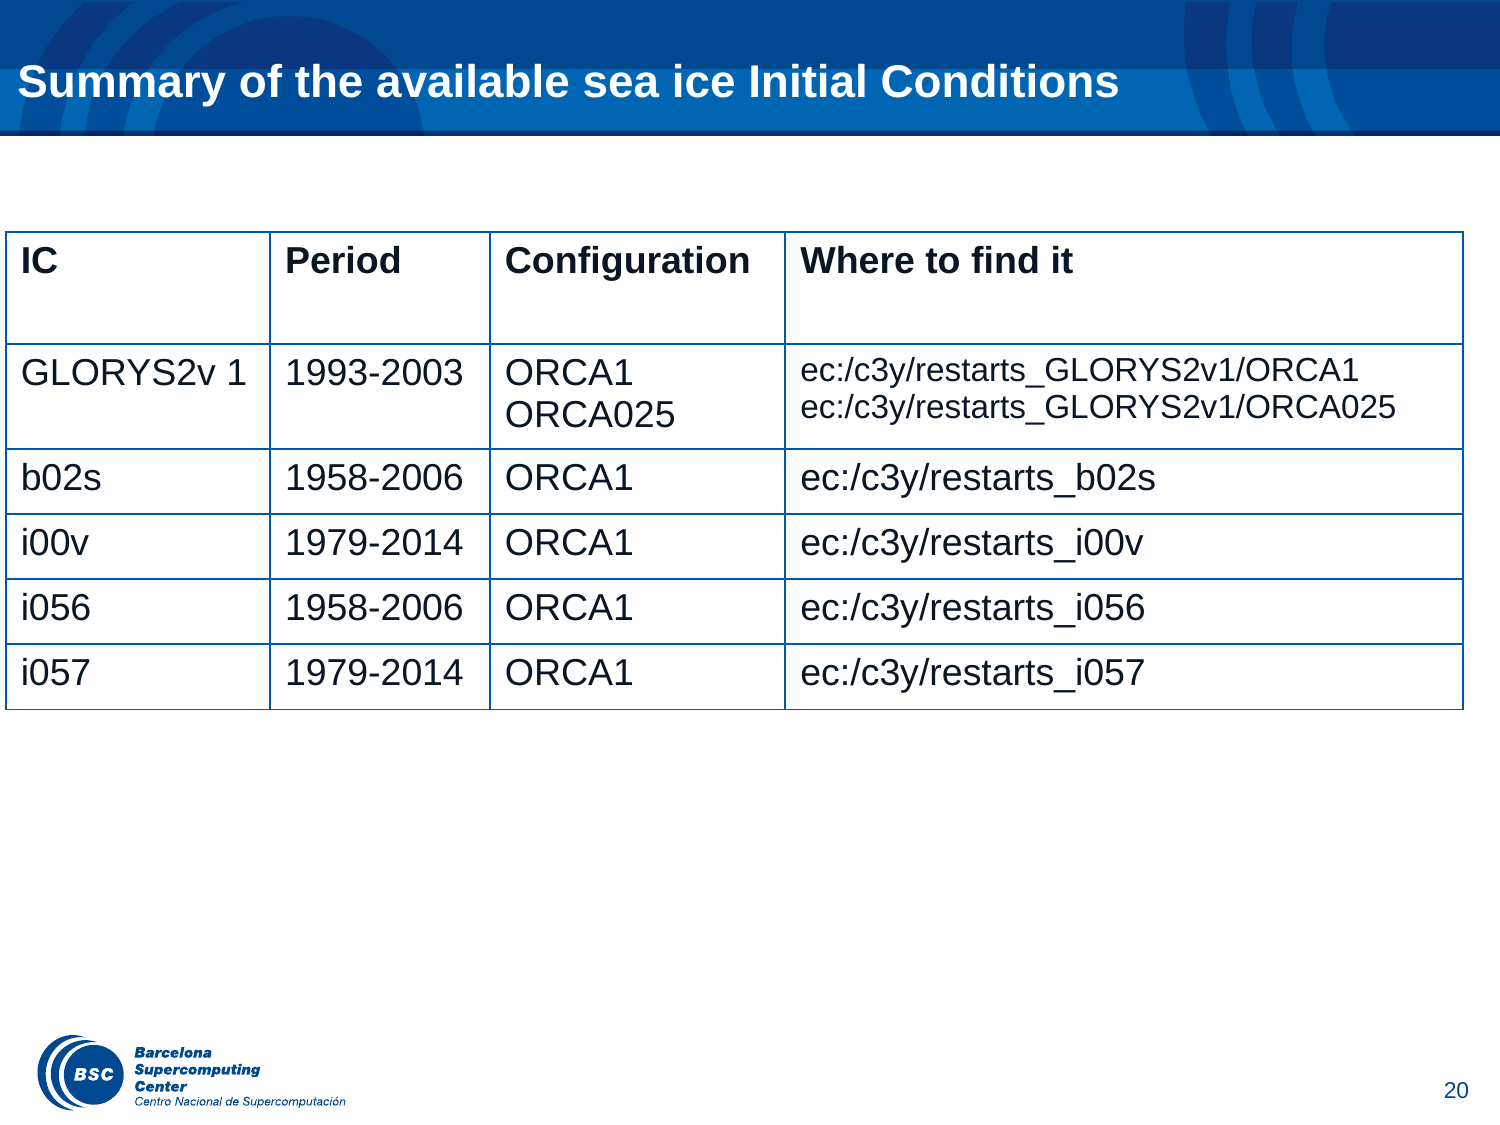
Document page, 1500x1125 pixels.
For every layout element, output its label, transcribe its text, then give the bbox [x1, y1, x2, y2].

table_cell ec:/c3y/restarts_GLORYS2v1/ORCA1 ec:/c3y/restarts_GLORYS2v1/ORCA025 [786, 345, 1462, 448]
table_cell ORCA1 [491, 450, 784, 513]
table_cell 1979-2014 [271, 645, 489, 709]
table_cell GLORYS2v 1 [7, 345, 269, 448]
table_header IC [7, 233, 269, 343]
table_header Configuration [491, 233, 784, 343]
text_box Summary of the available sea ice Initial Conditions [4, 42, 1500, 114]
table_cell ORCA1 [491, 515, 784, 578]
table_cell i00v [7, 515, 269, 578]
table_cell 1979-2014 [271, 515, 489, 578]
table_cell 1958-2006 [271, 450, 489, 513]
table_header Period [271, 233, 489, 343]
table_cell ORCA1 [491, 580, 784, 643]
table_cell 1993-2003 [271, 345, 489, 448]
table_cell i056 [7, 580, 269, 643]
table_cell ec:/c3y/restarts_i056 [786, 580, 1462, 643]
table_cell ec:/c3y/restarts_i00v [786, 515, 1462, 578]
picture [0, 0, 1500, 136]
slide_number 20 [1411, 1042, 1484, 1111]
table_header Where to find it [786, 233, 1462, 343]
table_cell ec:/c3y/restarts_b02s [786, 450, 1462, 513]
table_cell ORCA1 [491, 645, 784, 709]
table_cell ec:/c3y/restarts_i057 [786, 645, 1462, 709]
table_cell b02s [7, 450, 269, 513]
table_cell 1958-2006 [271, 580, 489, 643]
table_cell i057 [7, 645, 269, 709]
table_cell ORCA1 ORCA025 [491, 345, 784, 448]
